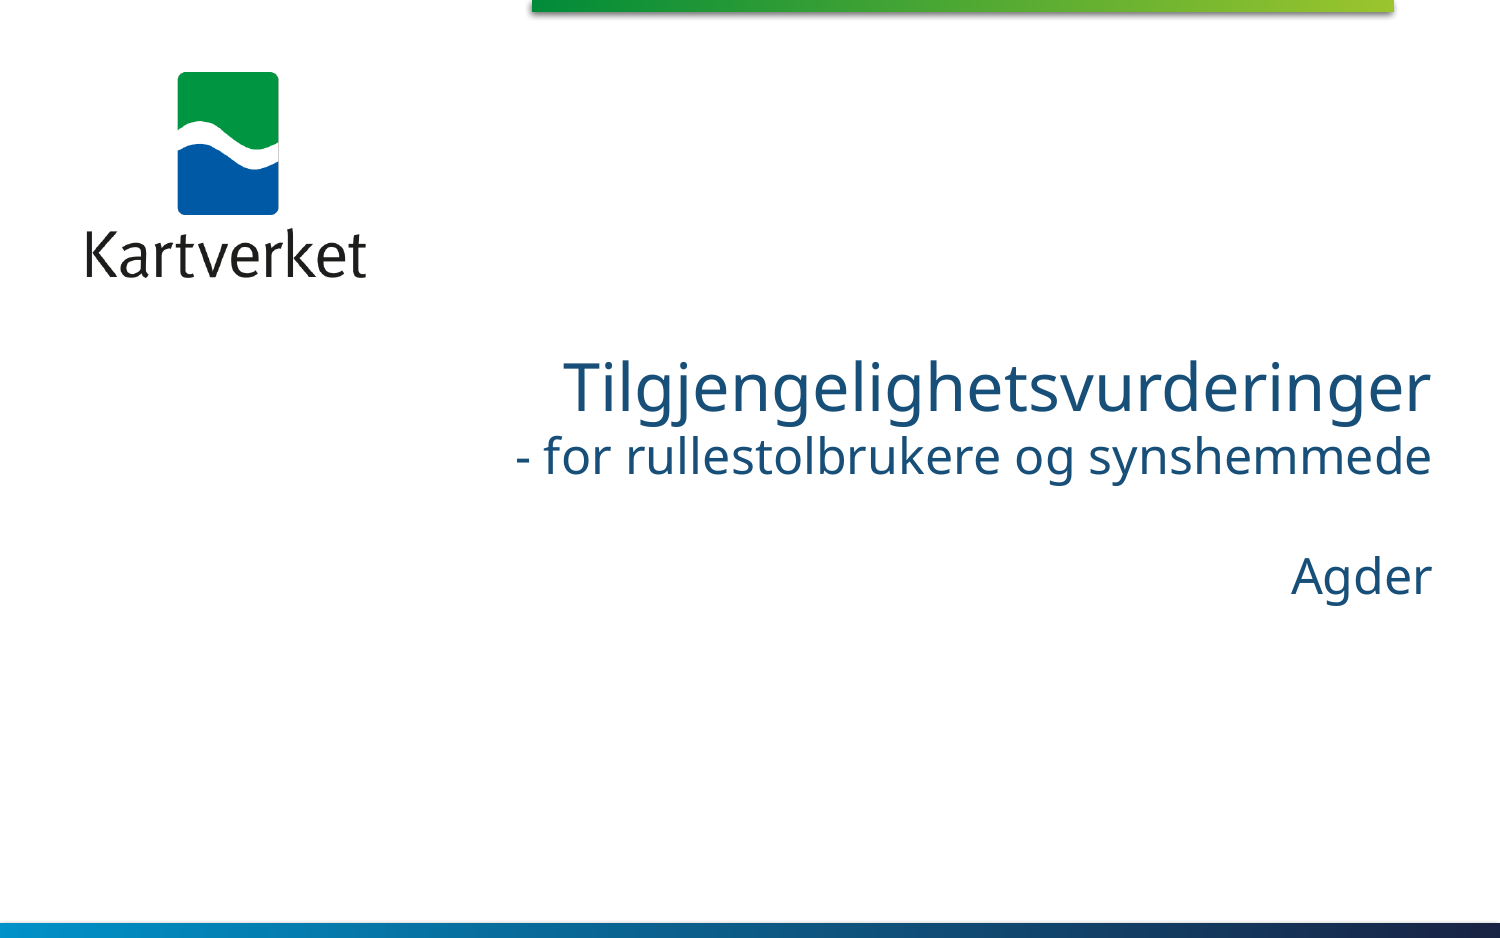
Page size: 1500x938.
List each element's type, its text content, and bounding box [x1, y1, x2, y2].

text_box Tilgjengelighetsvurderinger - for rullestolbrukere og synshemmede Agder [66, 337, 1449, 613]
